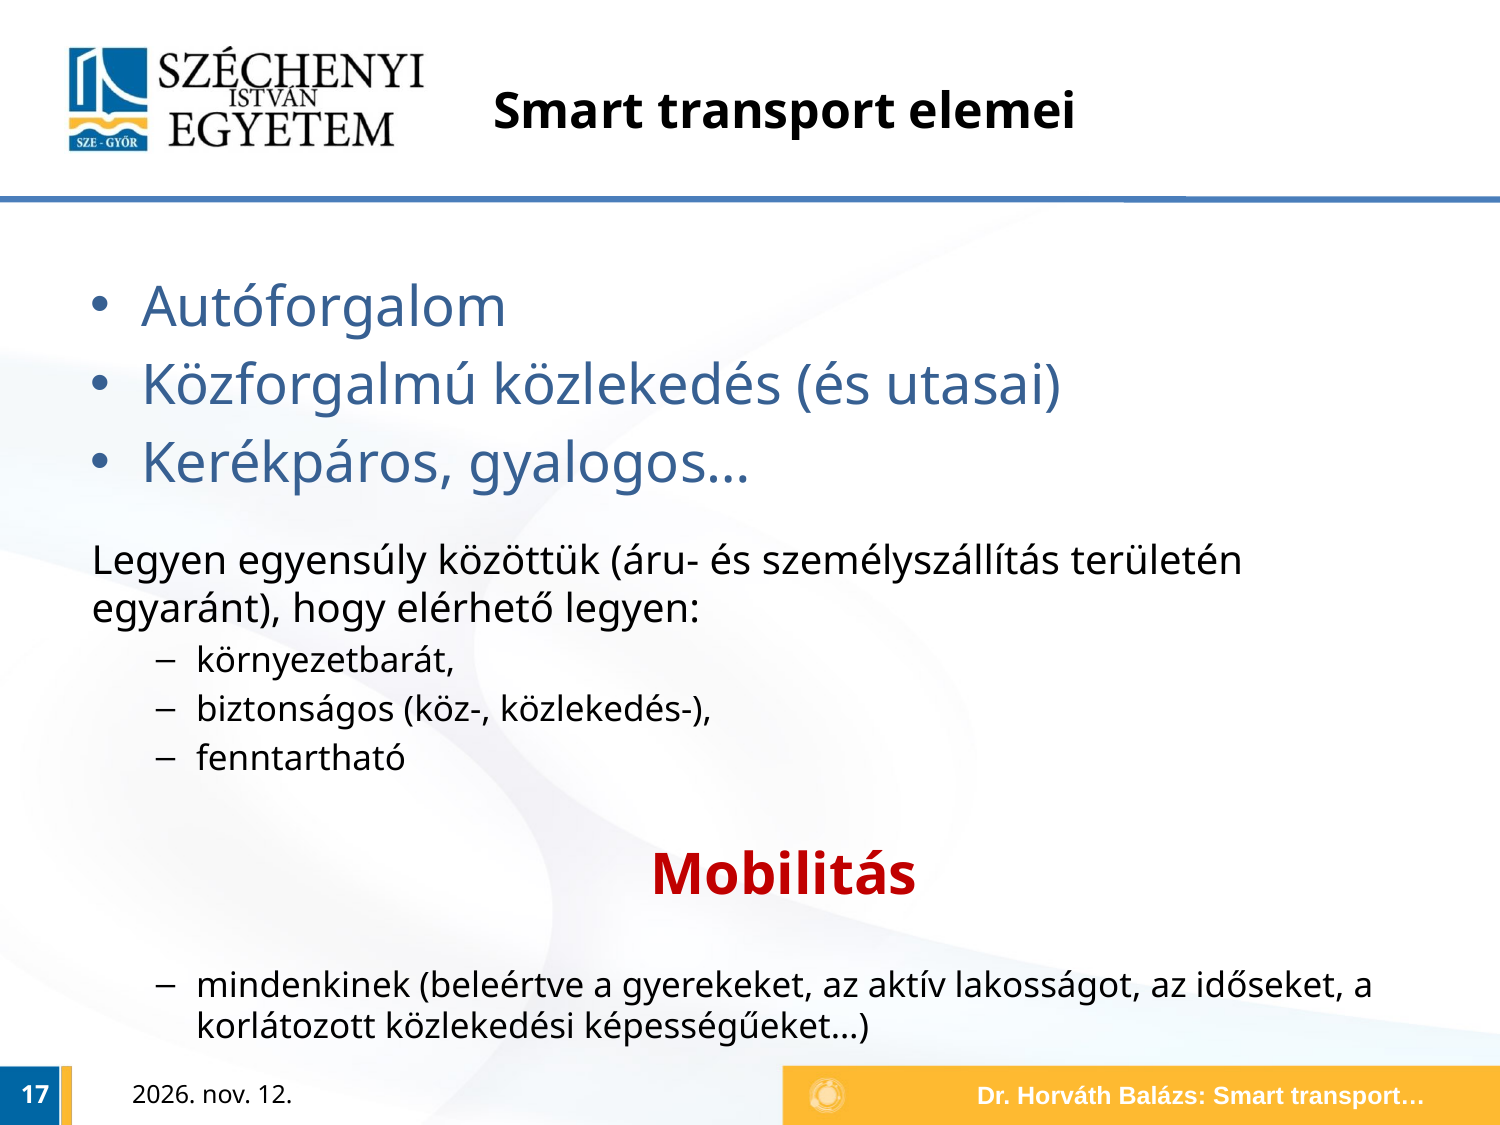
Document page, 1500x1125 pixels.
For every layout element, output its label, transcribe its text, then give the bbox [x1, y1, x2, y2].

picture [0, 0, 1500, 196]
slide_number 17 [0, 1065, 71, 1125]
footer Dr. Horváth Balázs: Smart transport… [878, 1065, 1442, 1125]
slide_number 2014. szeptember 10. [117, 1065, 550, 1125]
list Autóforgalom Közforgalmú közlekedés (és utasai) Kerékpáros, gyalogos… [75, 262, 1425, 504]
title Smart transport elemei [478, 45, 1425, 173]
picture [0, 203, 1500, 1125]
text_box Legyen egyensúly közöttük (áru- és személyszállítás területén egyaránt), hogy elérhető legyen: környezetbarát, biztonságos (köz-, közlekedés-), fenntartható Mobilitás mindenkinek (beleértve a gyerekeket, az aktív lakosságot, az időseket, a korlátozott közlekedési képességűeket…) [76, 527, 1427, 1059]
